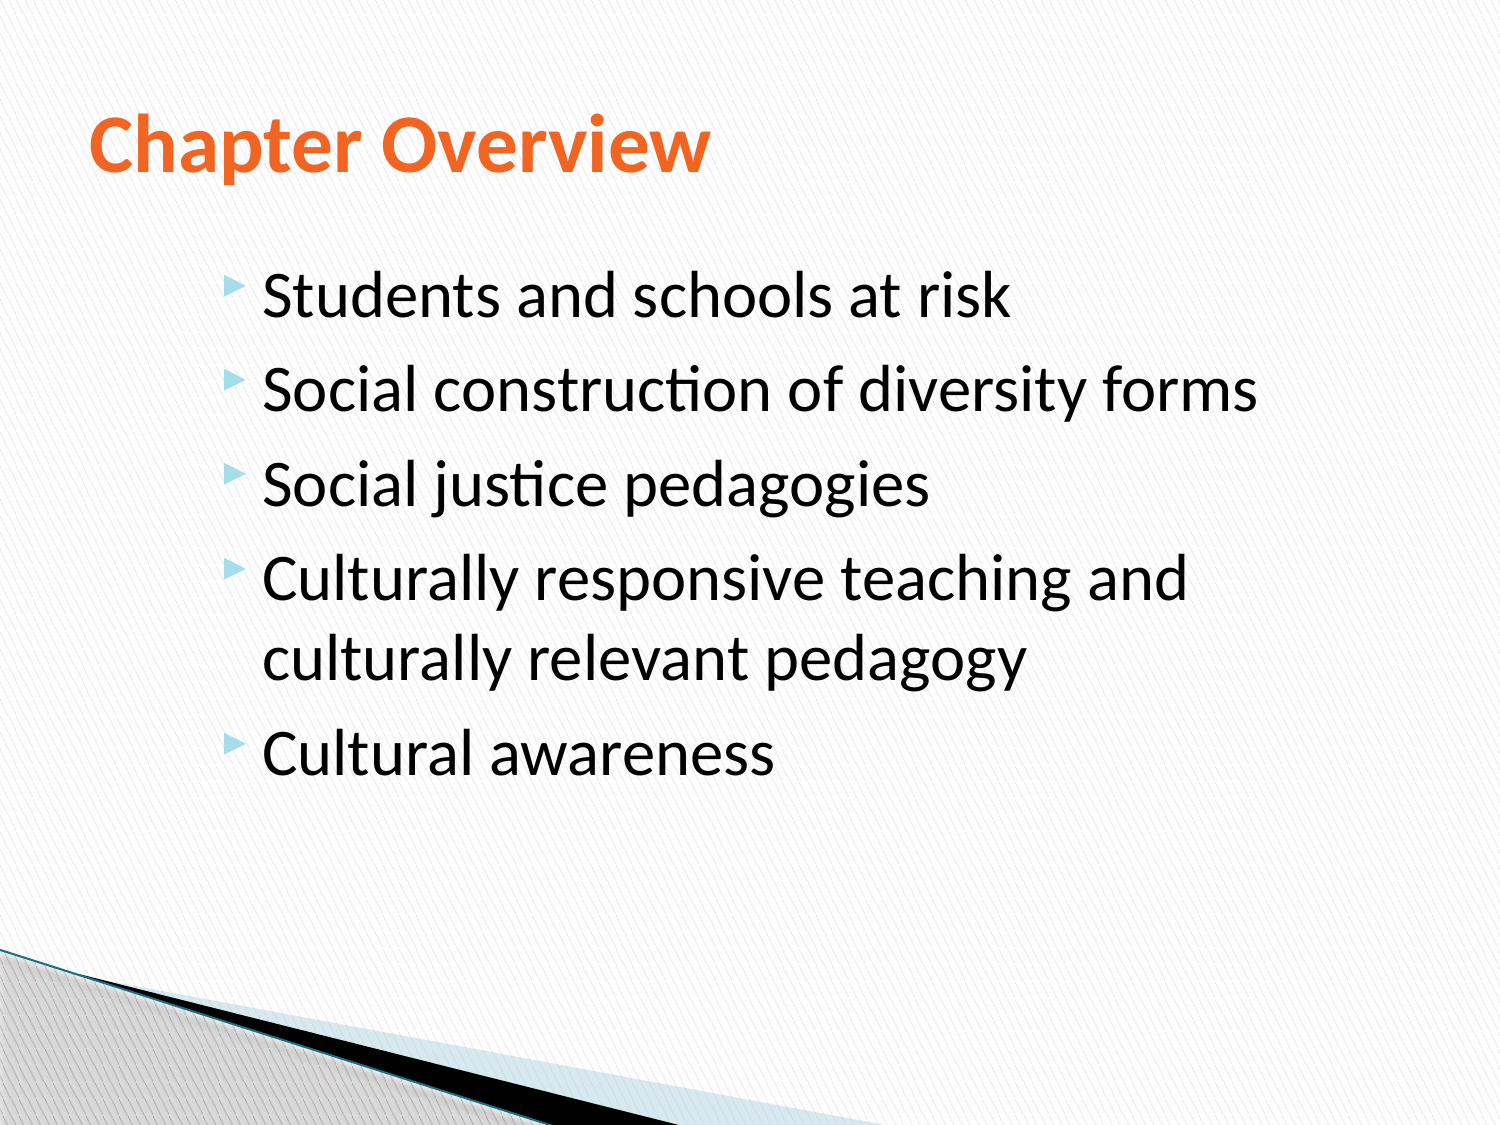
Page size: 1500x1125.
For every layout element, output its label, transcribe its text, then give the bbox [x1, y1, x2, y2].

title Chapter Overview [75, 45, 1425, 233]
list Students and schools at risk Social construction of diversity forms Social justice pedagogies Culturally responsive teaching and culturally relevant pedagogy Cultural awareness [187, 243, 1338, 986]
